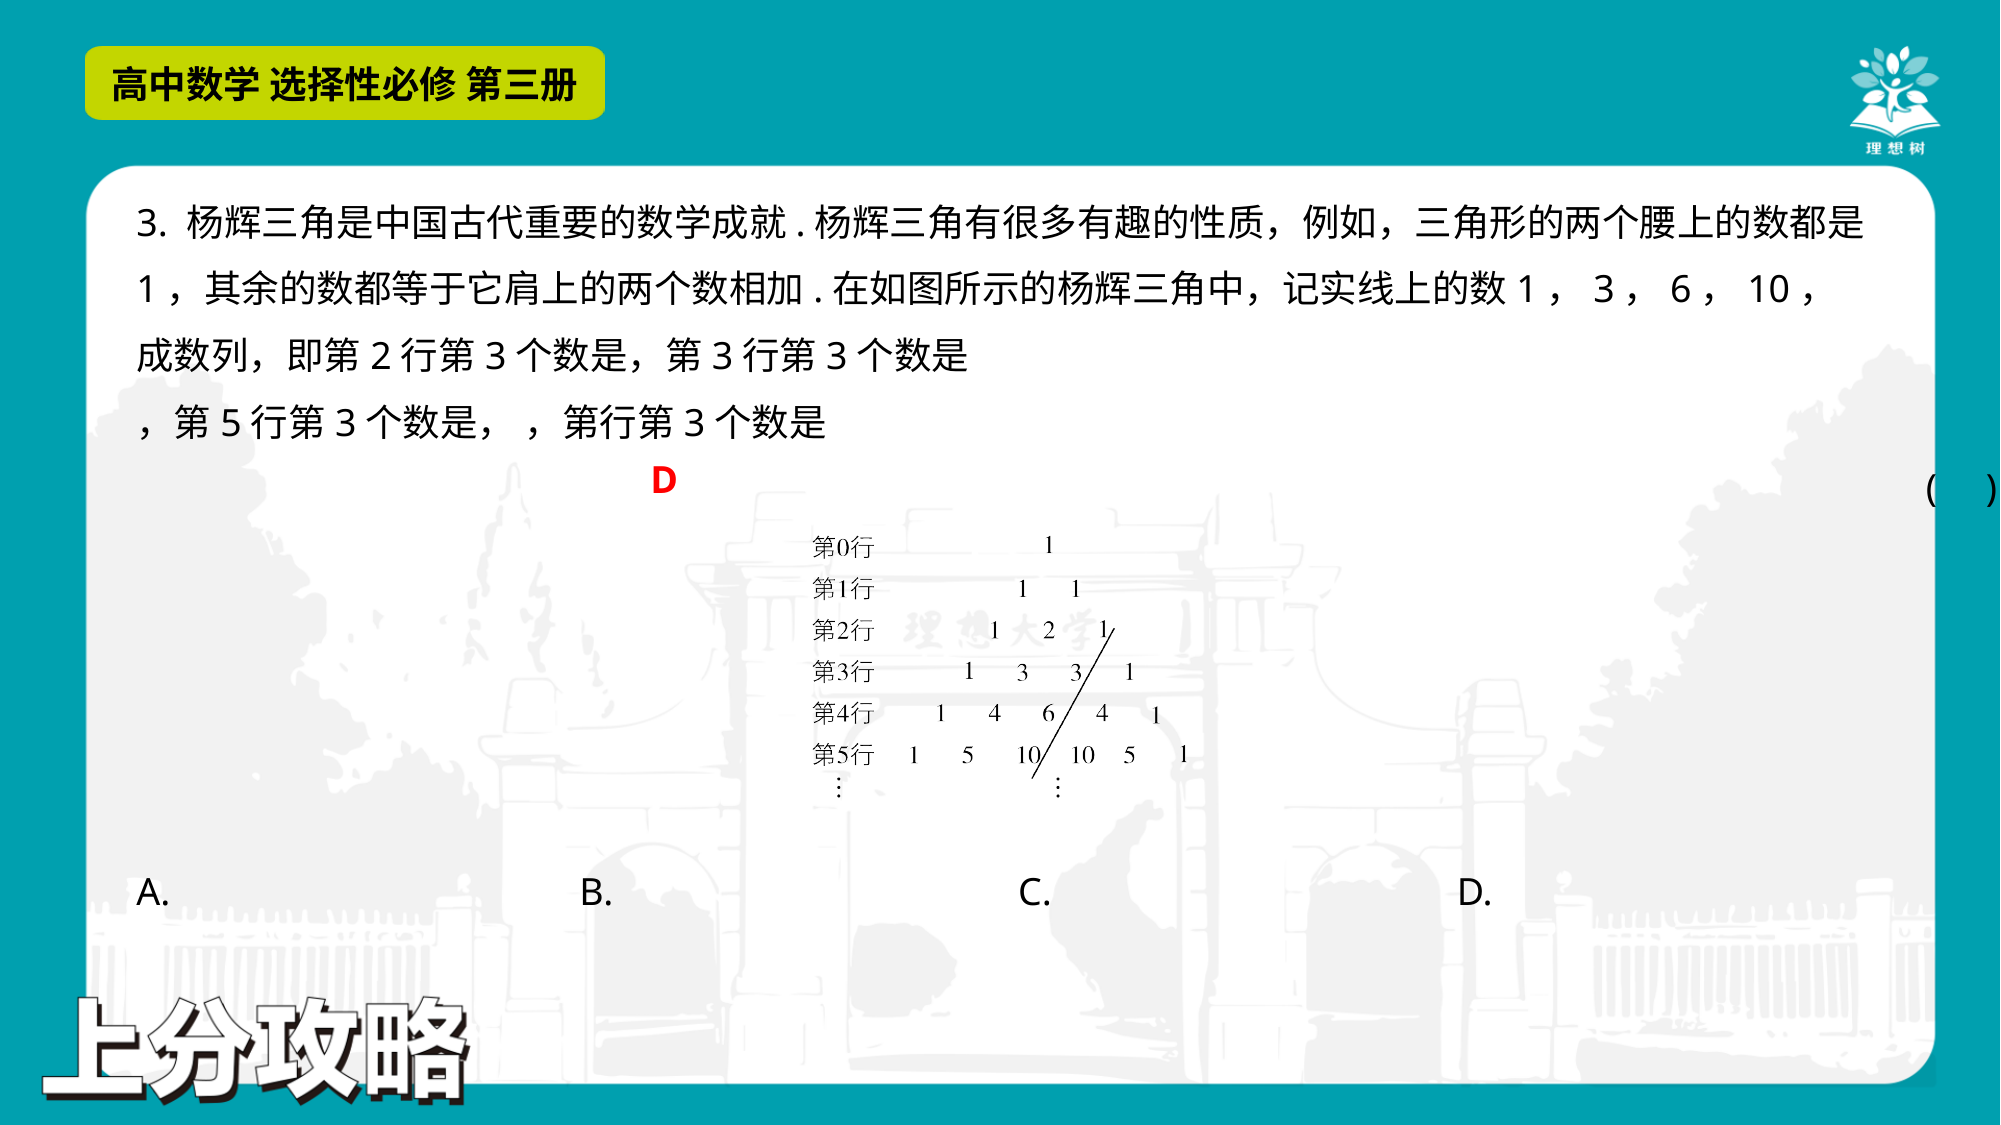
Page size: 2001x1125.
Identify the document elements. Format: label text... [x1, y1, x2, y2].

picture [0, 0, 2000, 1125]
text_box D [636, 455, 692, 500]
